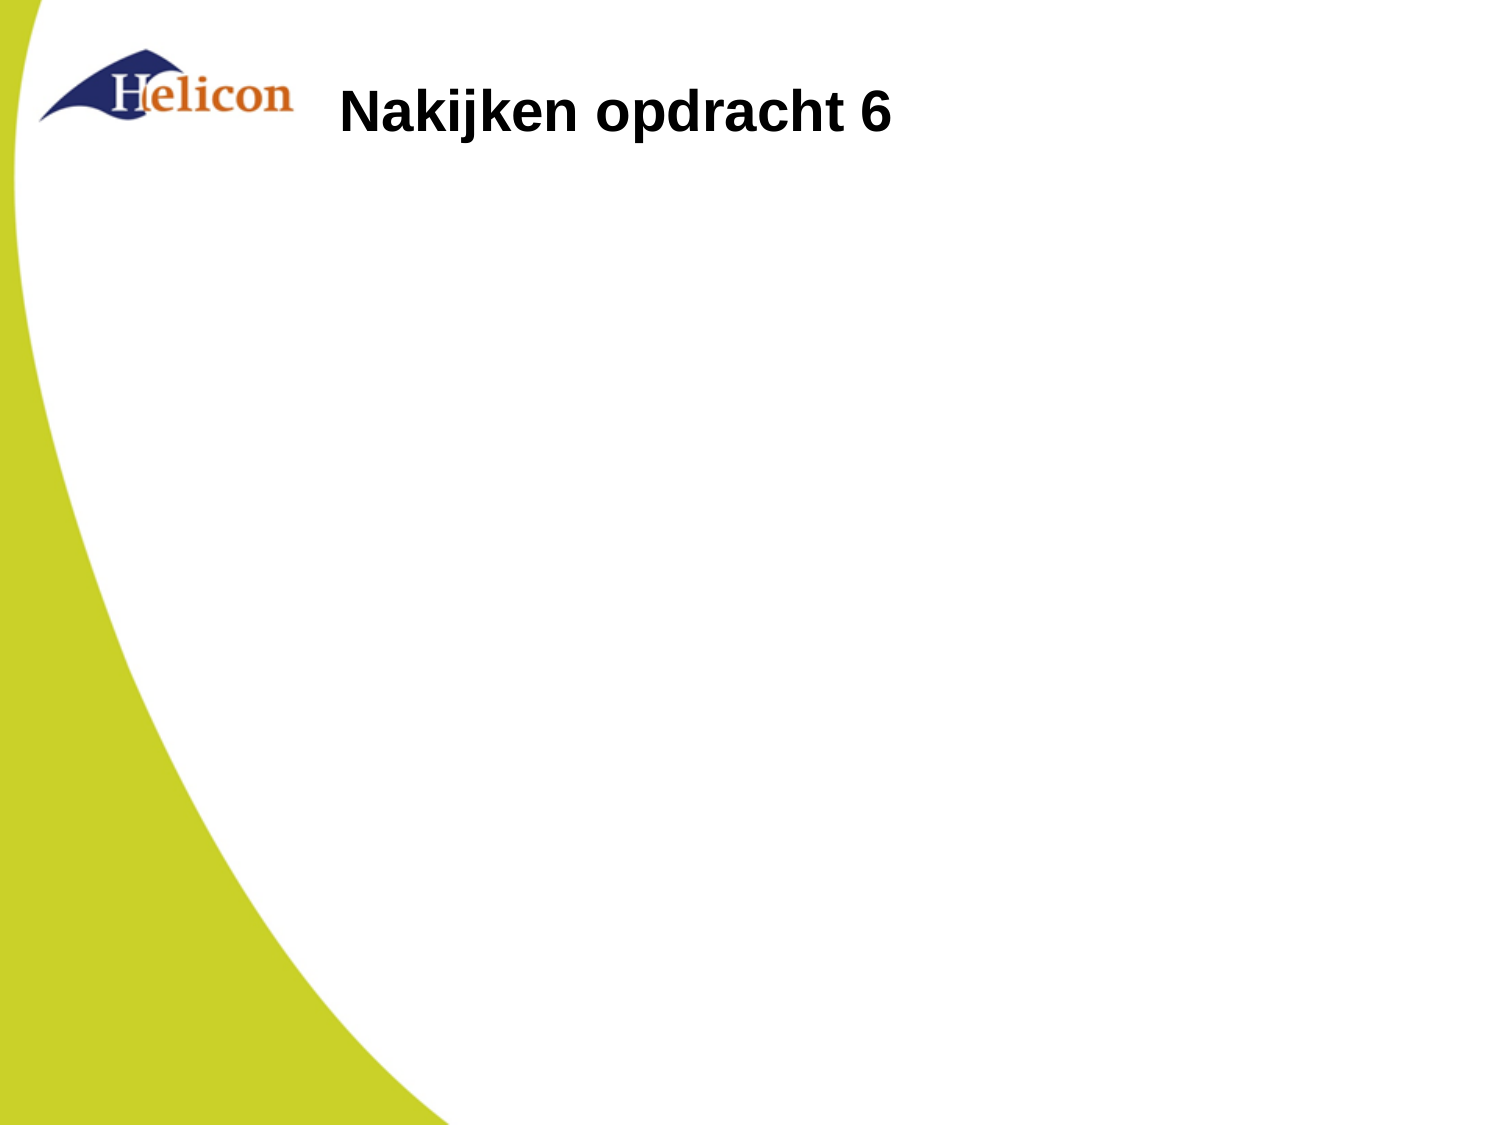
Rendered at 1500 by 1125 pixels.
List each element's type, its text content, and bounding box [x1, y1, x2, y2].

title Nakijken opdracht 6 [324, 54, 1415, 161]
picture [0, 0, 1500, 1125]
